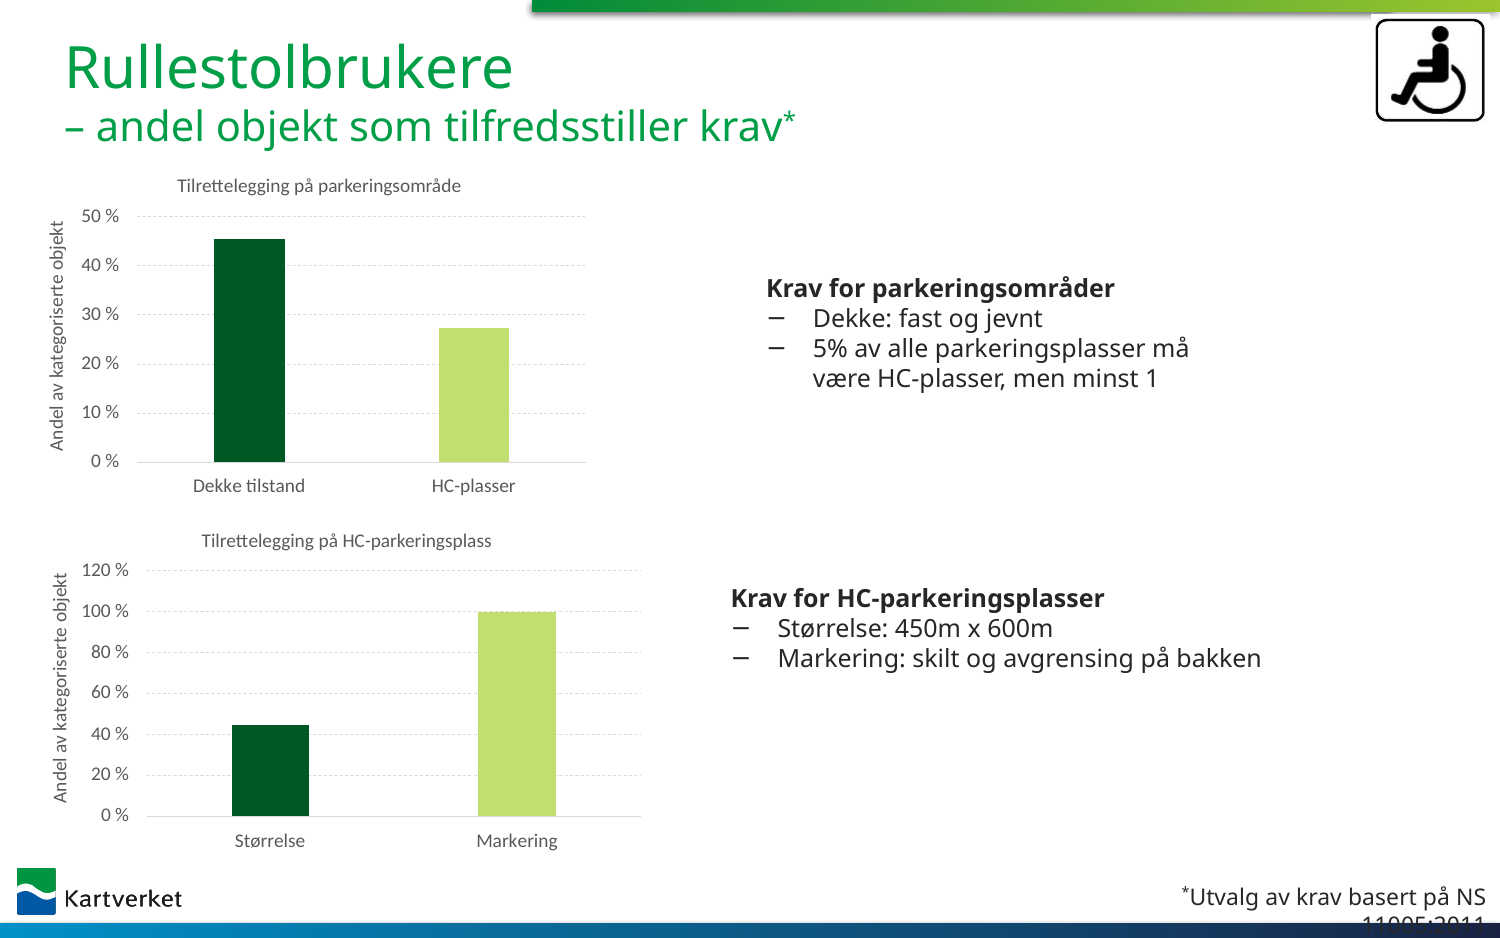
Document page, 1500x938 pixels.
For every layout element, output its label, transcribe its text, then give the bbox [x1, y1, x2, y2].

picture [1371, 13, 1491, 127]
text_box Krav for parkeringsområder Dekke: fast og jevnt 5% av alle parkeringsplasser må være HC-plasser, men minst 1 [751, 264, 1232, 400]
text_box Krav for HC-parkeringsplasser Størrelse: 450m x 600m Markering: skilt og avgrensing på bakken [715, 574, 1278, 680]
text_box *Utvalg av krav basert på NS 11005:2011 [1068, 873, 1500, 938]
picture [41, 520, 652, 859]
text_box Rullestolbrukere – andel objekt som tilfredsstiller krav* [49, 23, 1431, 158]
picture [41, 166, 598, 505]
